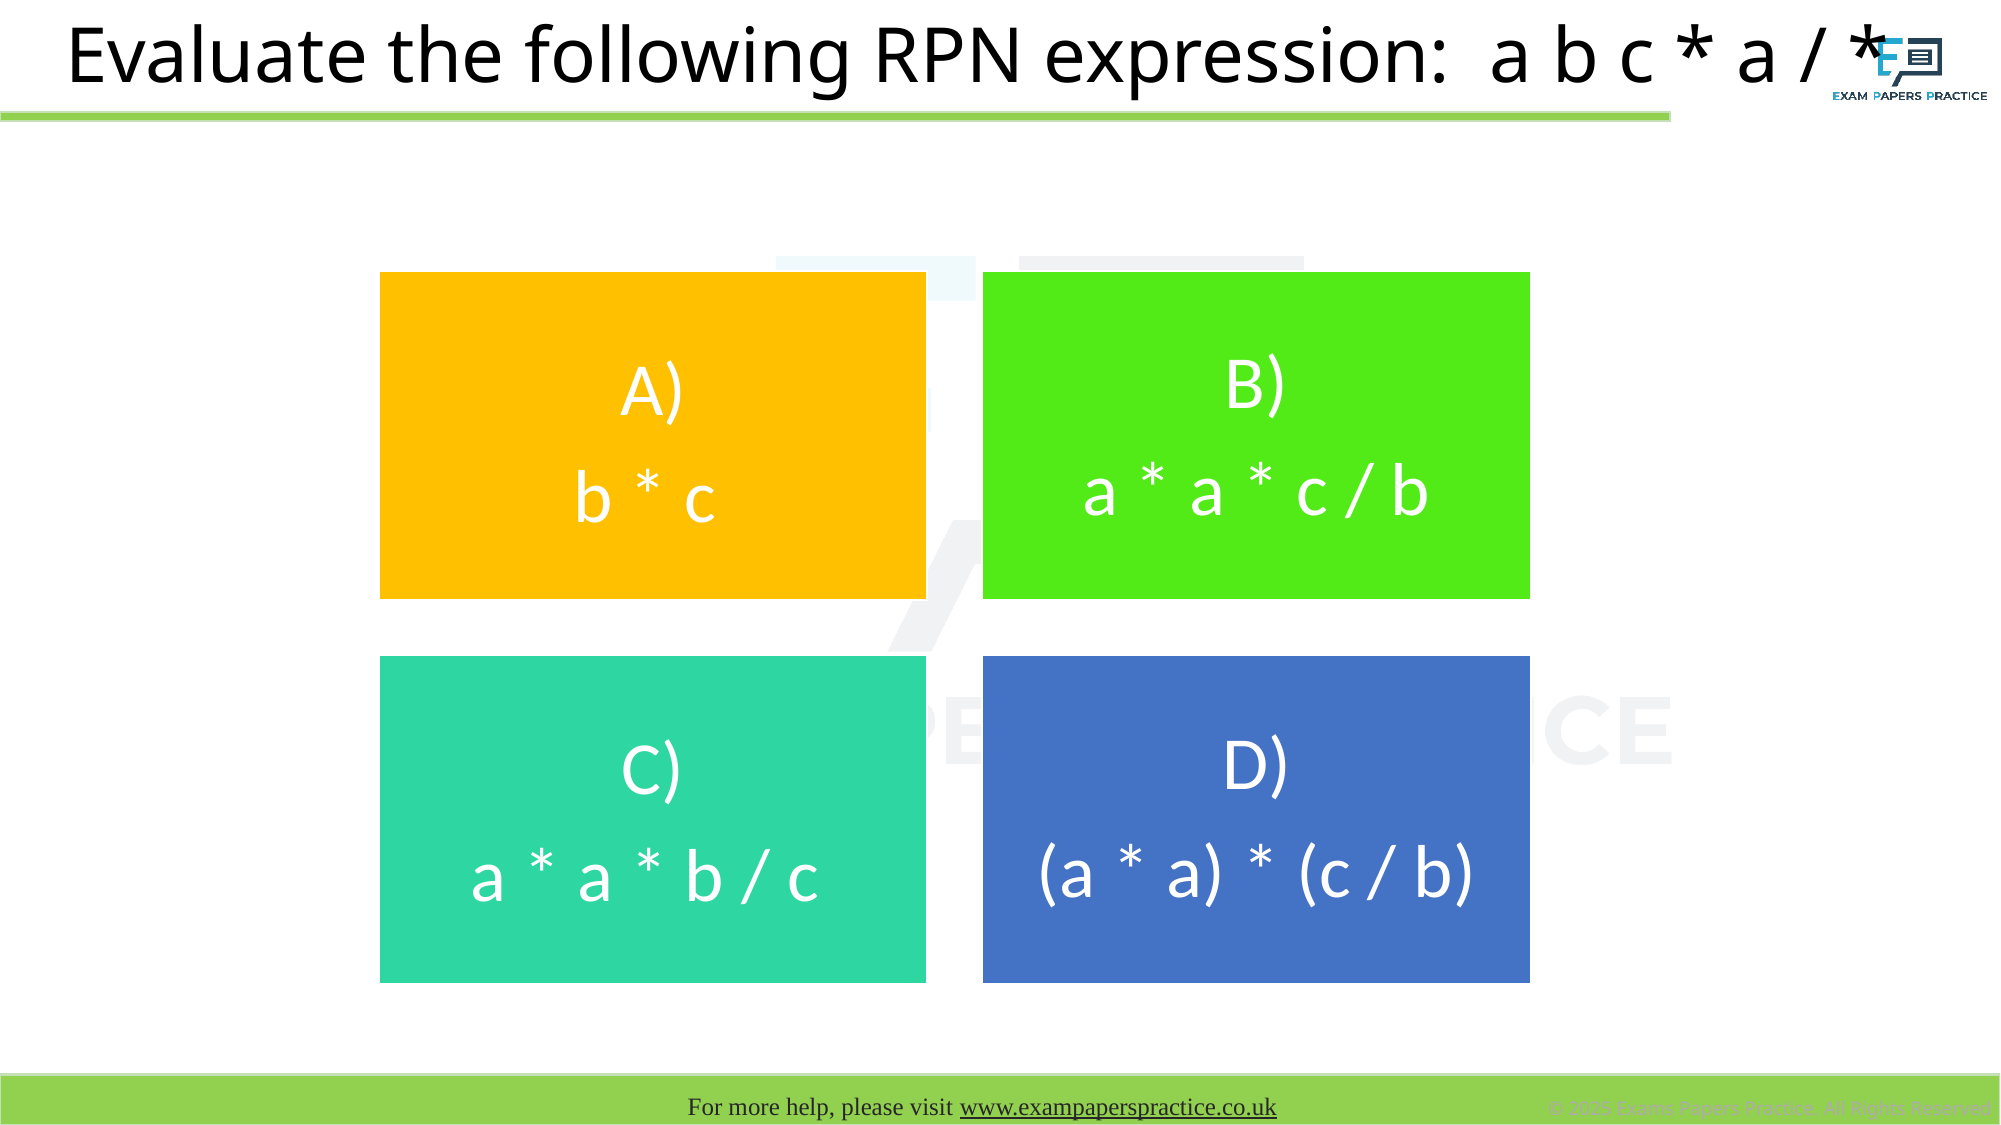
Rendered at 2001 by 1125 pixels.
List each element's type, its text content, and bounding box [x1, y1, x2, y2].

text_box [92, 270, 1818, 985]
title Evaluate the following RPN expression: a b c * a / * [50, 0, 1951, 117]
